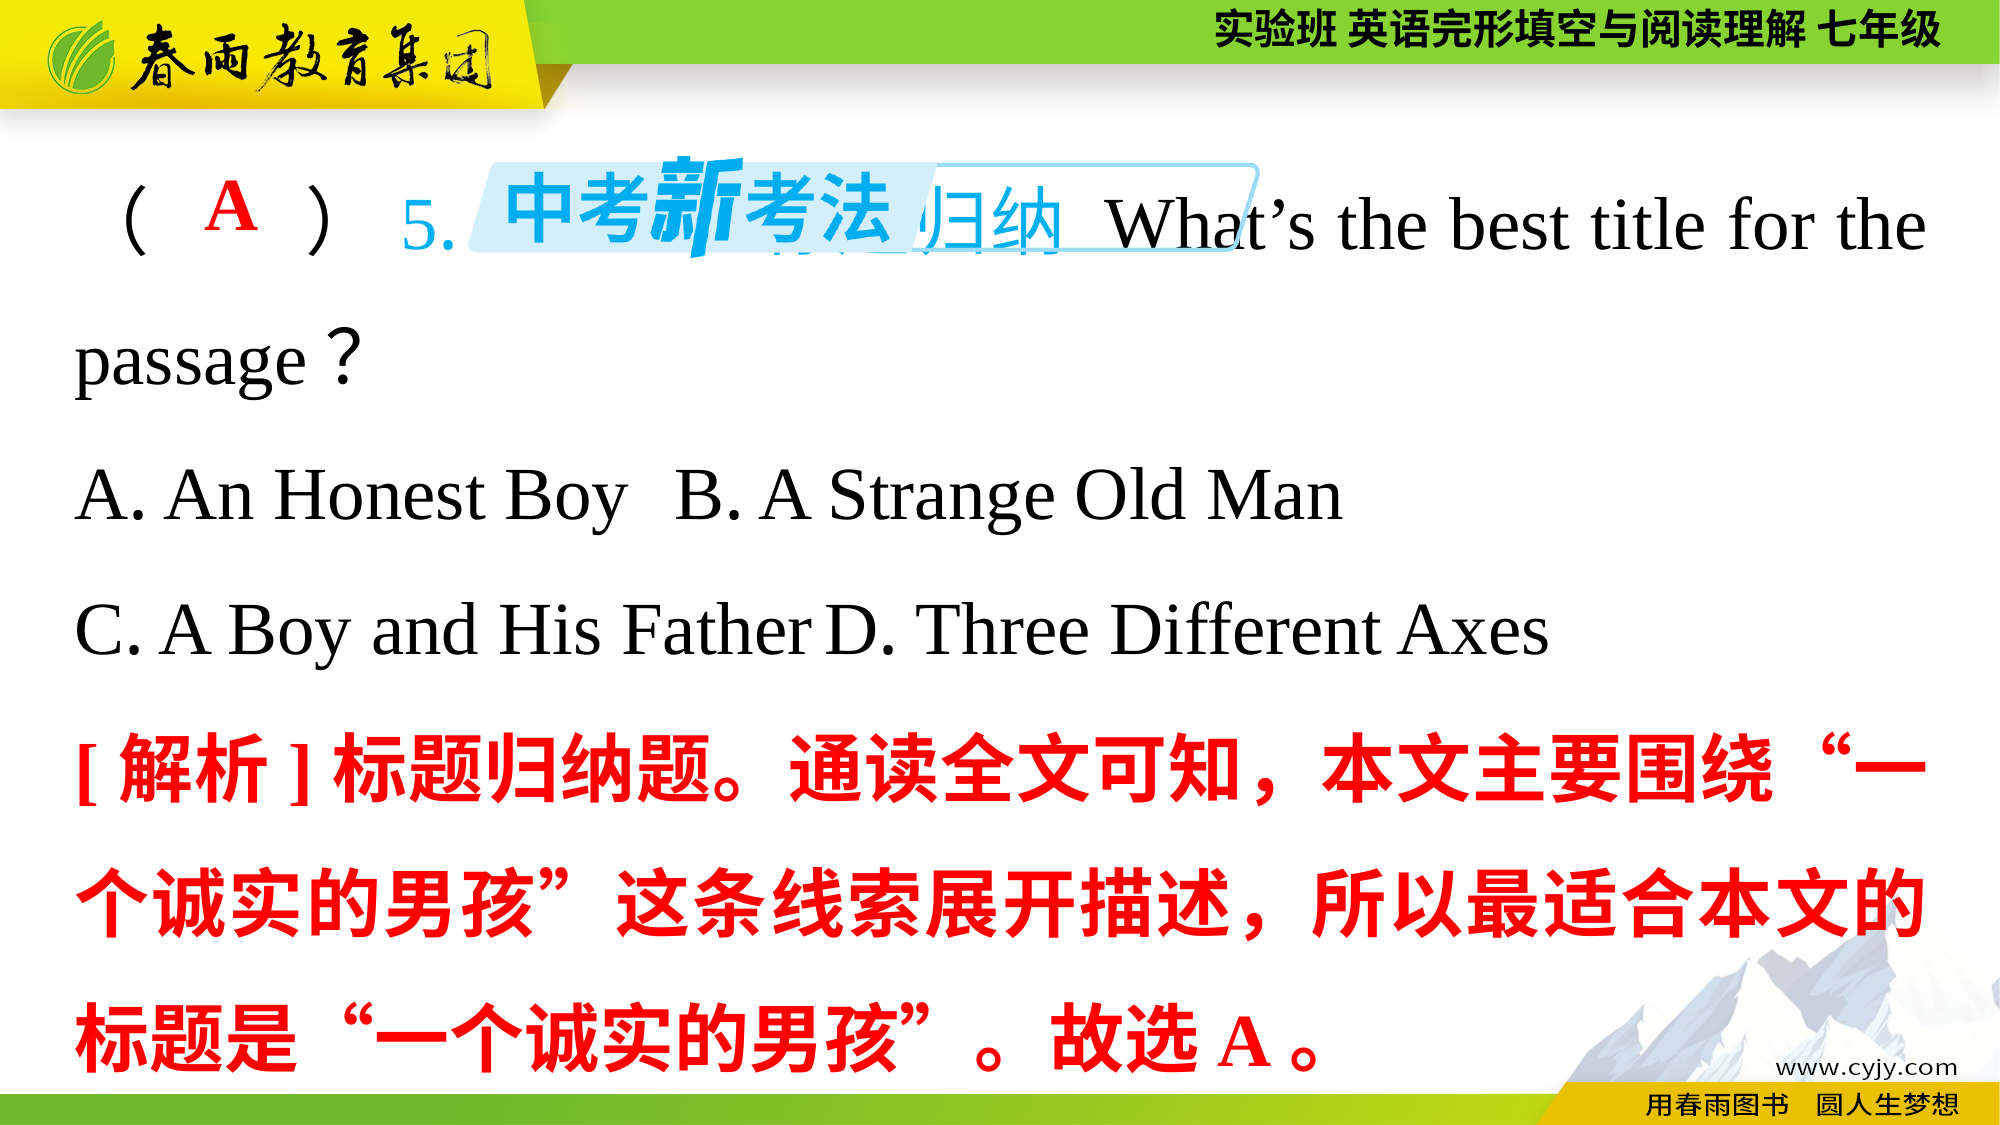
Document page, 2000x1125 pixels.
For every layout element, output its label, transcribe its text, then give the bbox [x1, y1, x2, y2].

list （ ）5. 标题归纳 What’s the best title for the passage？ A. An Honest Boy B. A Strange Old Man C. A Boy and His Father D. Three Different Axes [59, 122, 1944, 668]
text_box A [189, 148, 274, 254]
text_box [解析]标题归纳题。通读全文可知，本文主要围绕“一个诚实的男孩”这条线索展开描述，所以最适合本文的标题是“一个诚实的男孩”。故选A。 [59, 668, 1944, 1089]
picture [0, 0, 2000, 1125]
